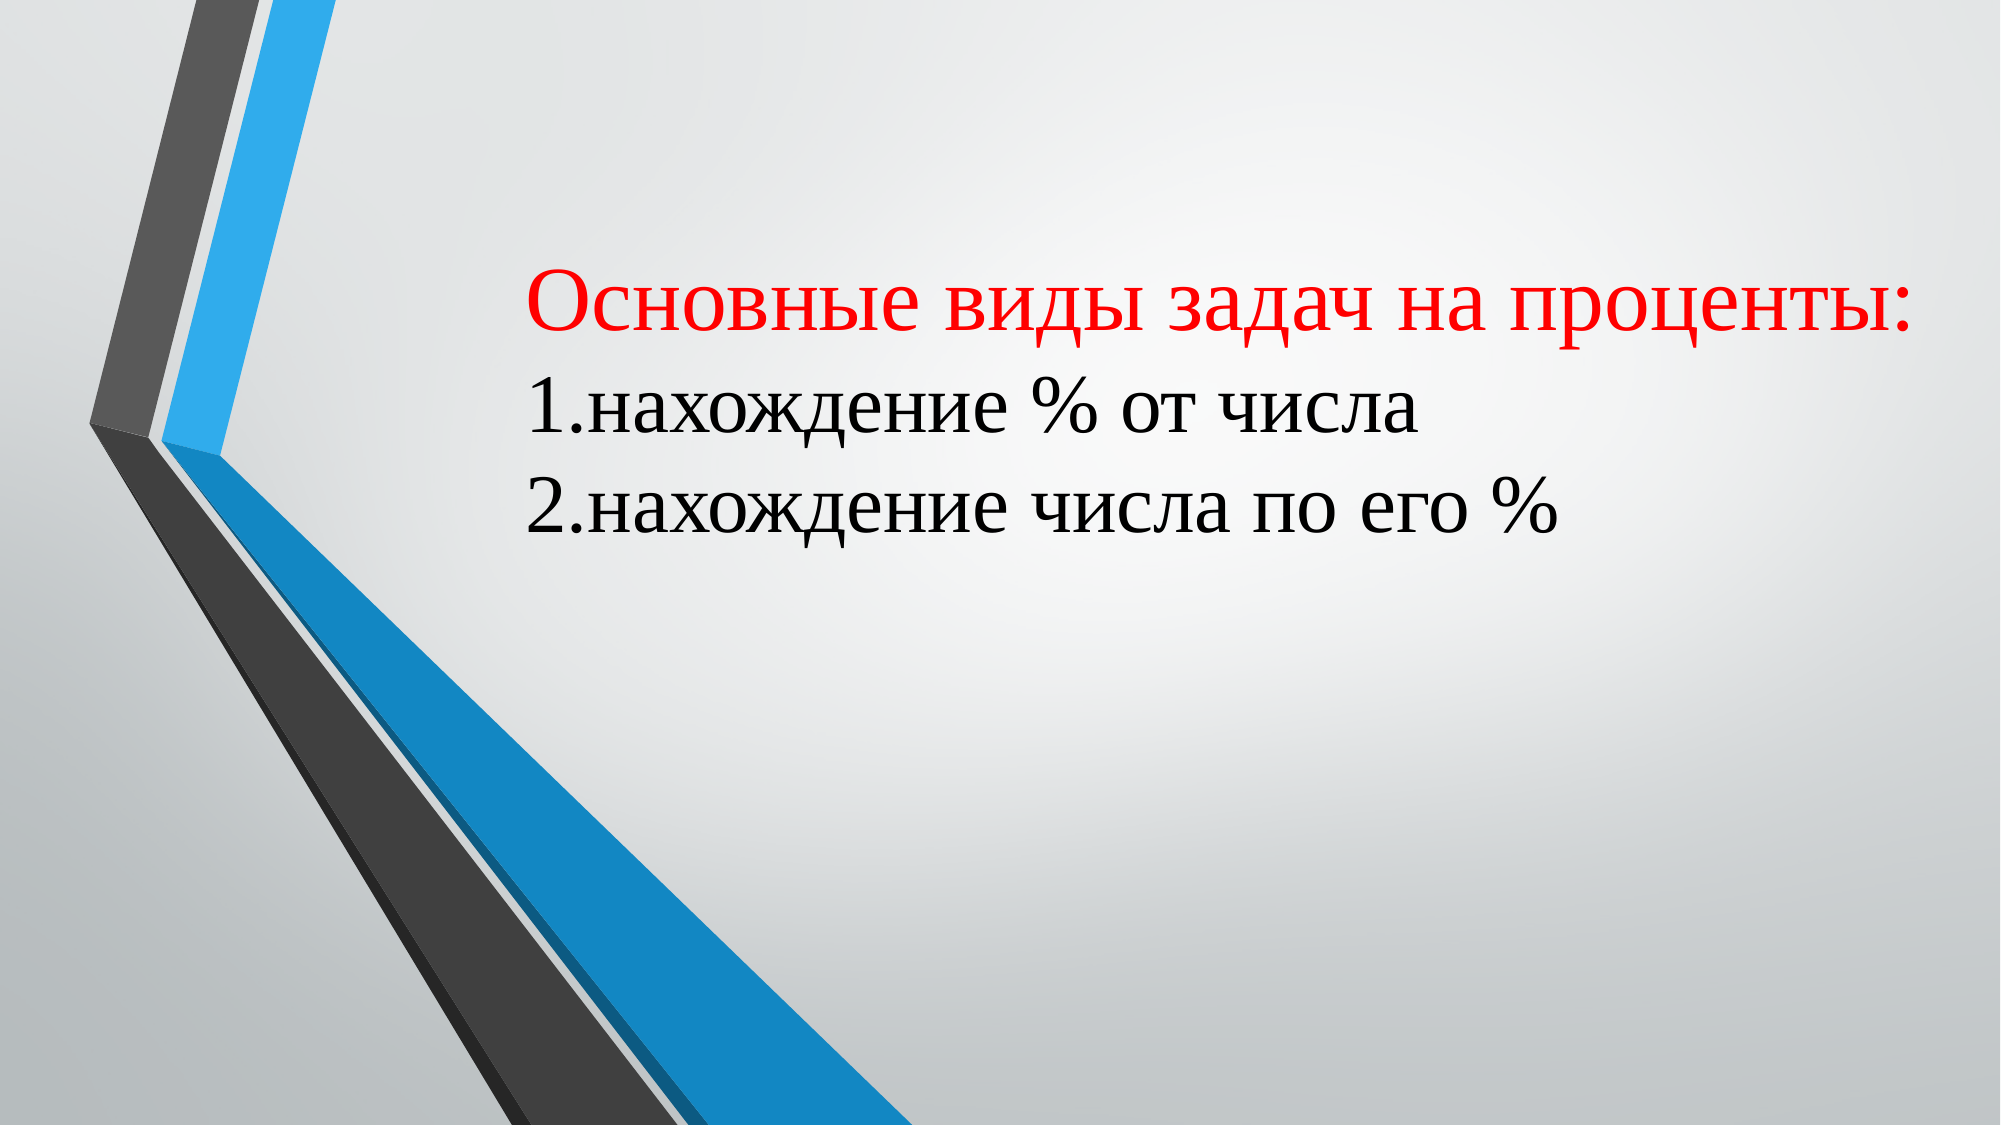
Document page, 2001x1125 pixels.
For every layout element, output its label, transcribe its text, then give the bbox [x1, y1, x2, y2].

title Основные виды задач на проценты: 1.нахождение % от числа 2.нахождение числа по его % [510, 111, 1960, 657]
